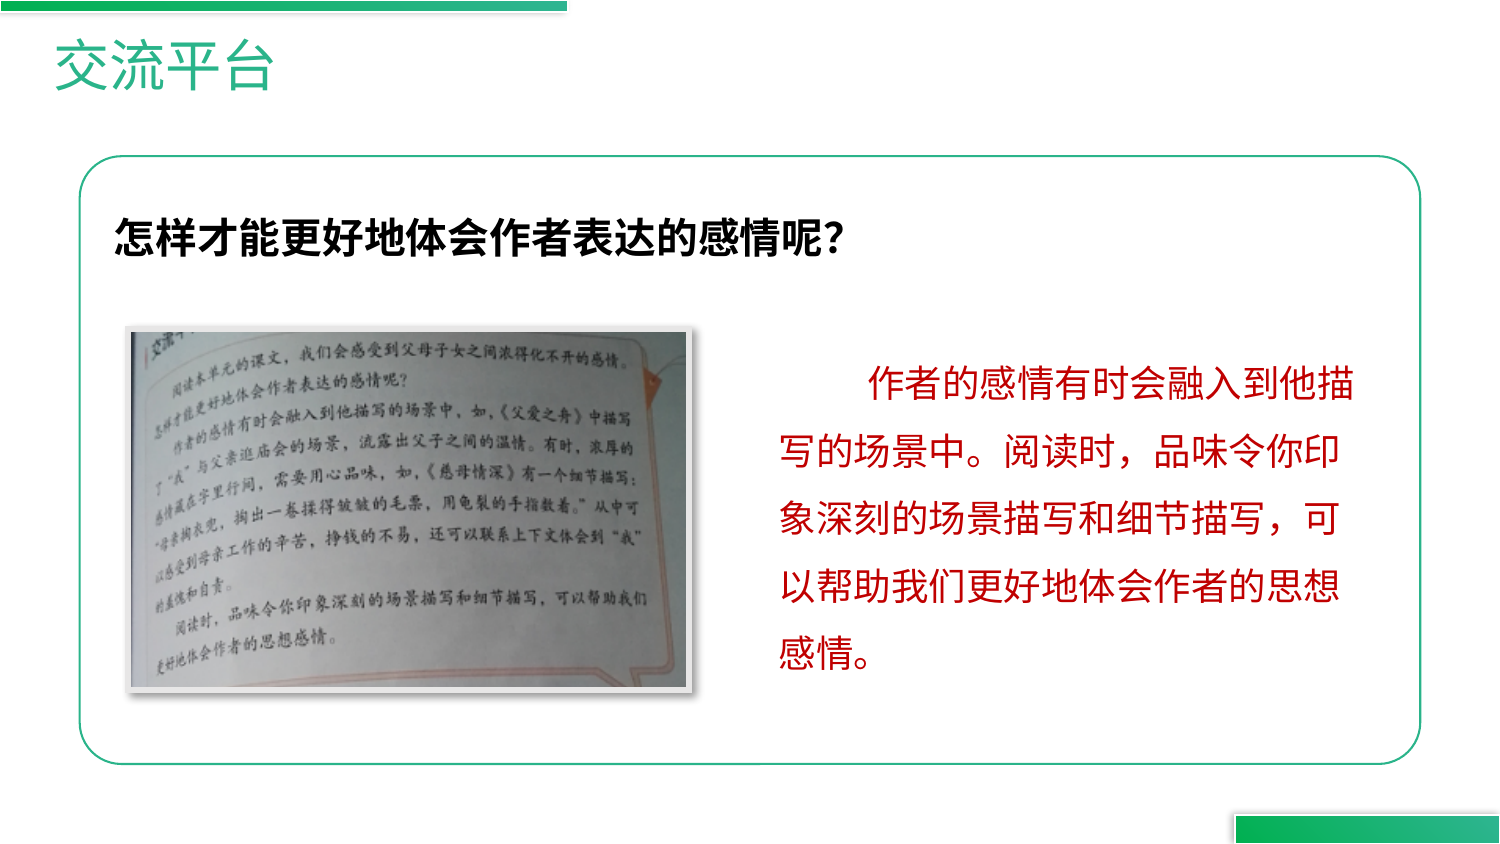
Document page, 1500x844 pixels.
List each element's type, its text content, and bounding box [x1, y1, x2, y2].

list 交流平台 [41, 32, 382, 94]
text_box 怎样才能更好地体会作者表达的感情呢？ [102, 206, 996, 268]
text_box 作者的感情有时会融入到他描写的场景中。阅读时，品味令你印象深刻的场景描写和细节描写，可以帮助我们更好地体会作者的思想感情。 [767, 332, 1369, 681]
picture [131, 331, 686, 688]
